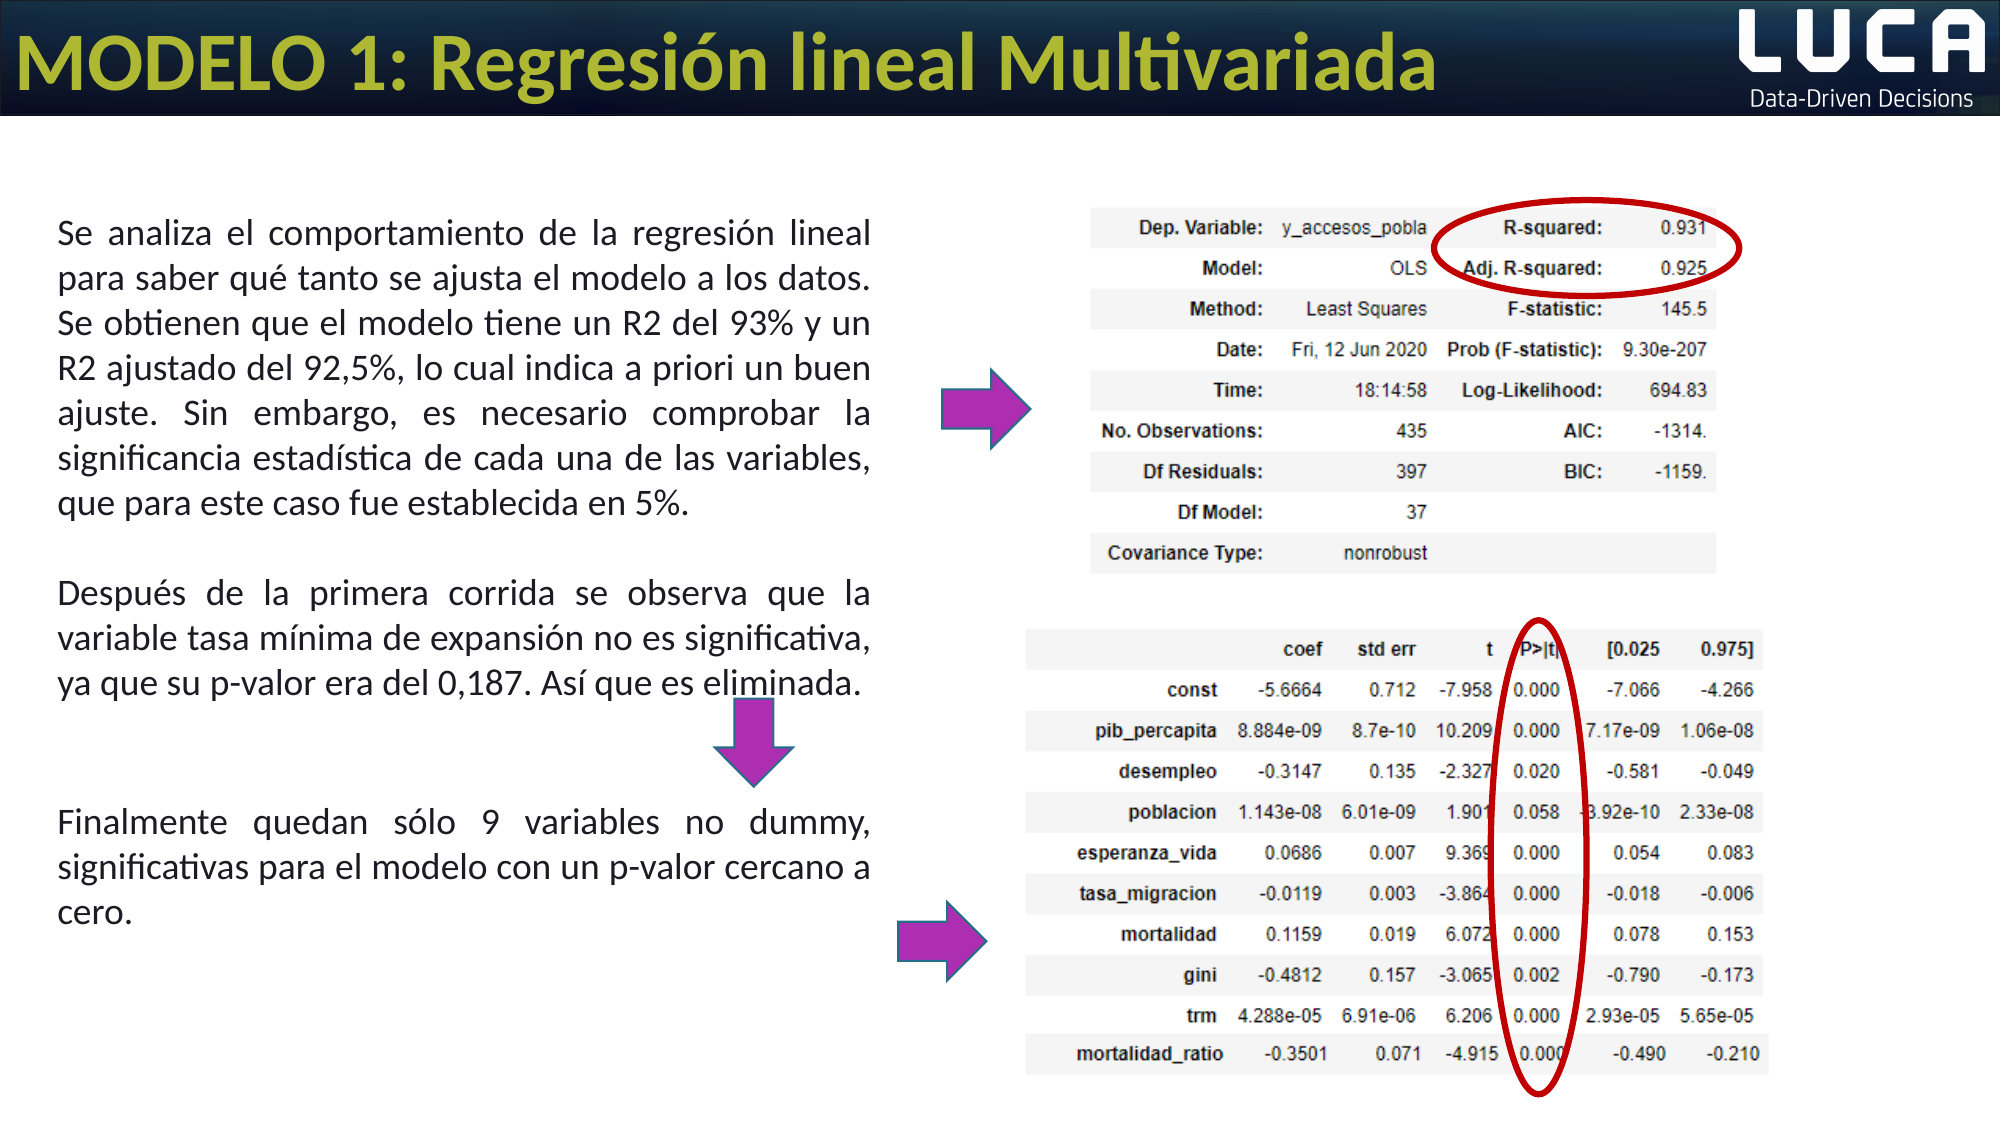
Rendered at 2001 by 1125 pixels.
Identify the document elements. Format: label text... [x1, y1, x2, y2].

text_box [1521, 1081, 1556, 1096]
text_box [897, 899, 988, 983]
text_box [941, 367, 1032, 451]
text_box Finalmente quedan sólo 9 variables no dummy, significativas para el modelo con un p-valor cercano a cero. [42, 789, 887, 940]
text_box [712, 697, 796, 789]
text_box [1025, 620, 1843, 1081]
picture [1071, 200, 1740, 588]
picture [0, 0, 2000, 117]
text_box Se analiza el comportamiento de la regresión lineal para saber qué tanto se ajusta el modelo a los datos. Se obtienen que el modelo tiene un R2 del 93% y un R2 ajustado del 92,5%, lo cual indica a priori un buen ajuste. Sin embargo, es necesario comprobar la significancia estadística de cada una de las variables, que para este caso fue establecida en 5%. Después de la primera corrida se observa que la variable tasa mínima de expansión no es significativa, ya que su p-valor era del 0,187. Así que es eliminada. [42, 200, 887, 710]
